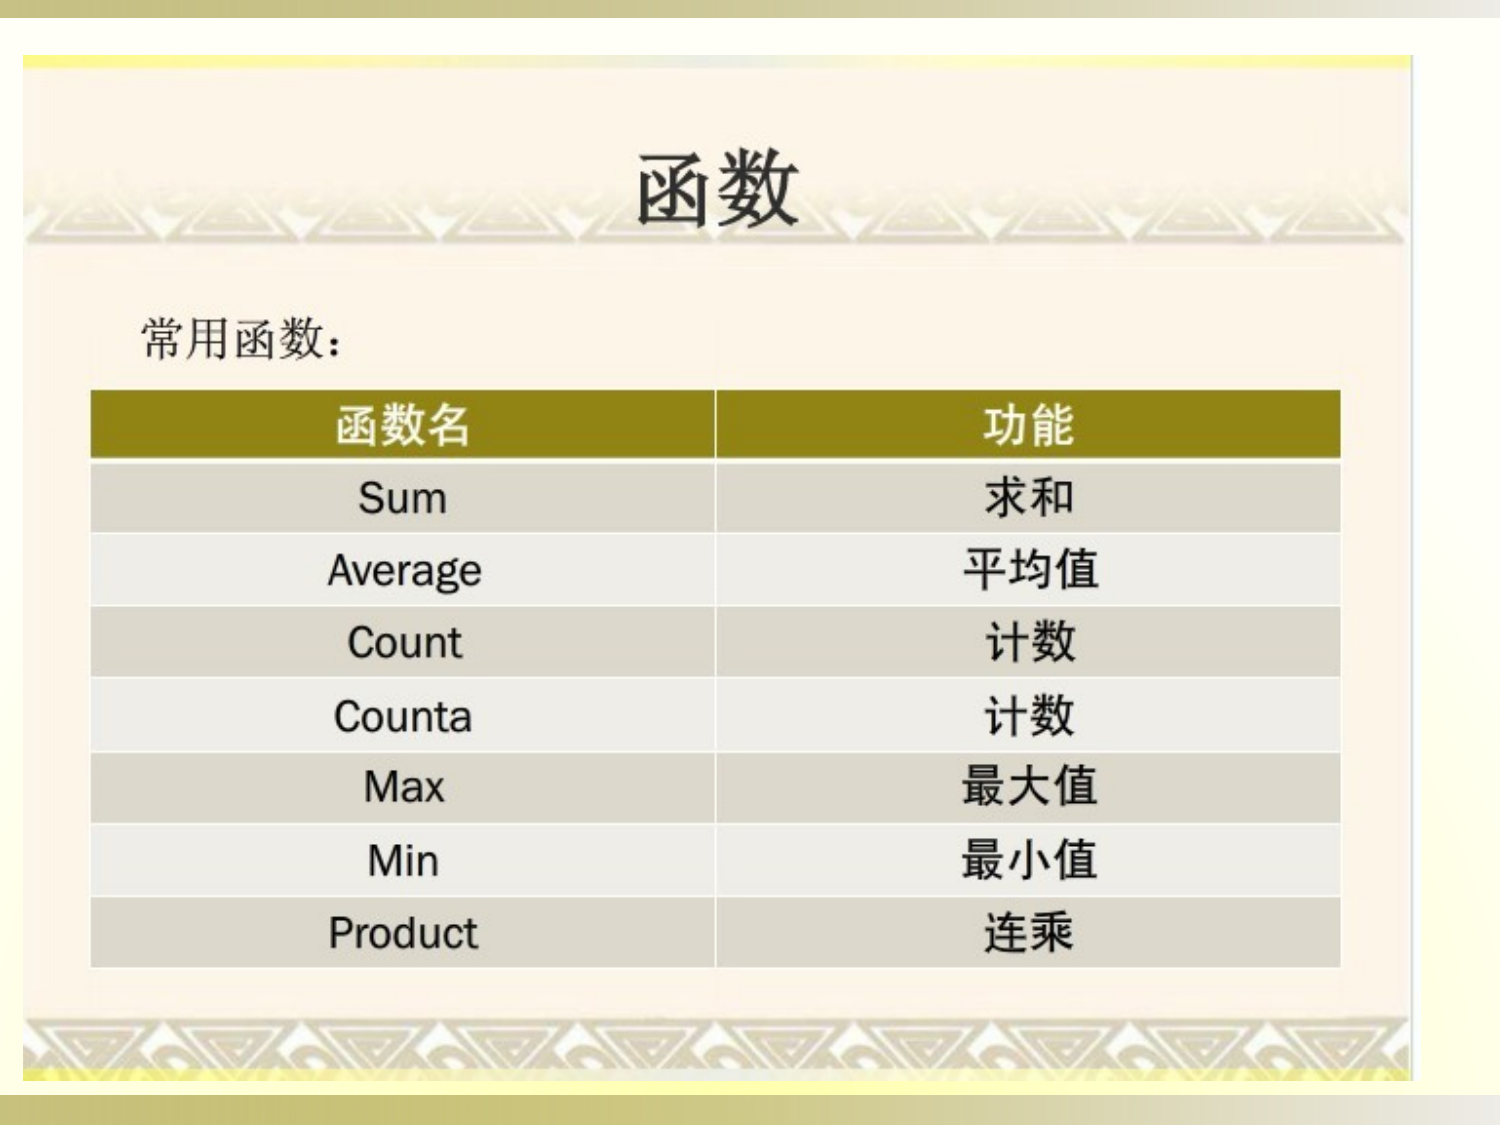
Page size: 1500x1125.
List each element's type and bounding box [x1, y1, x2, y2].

picture [22, 54, 1422, 1081]
